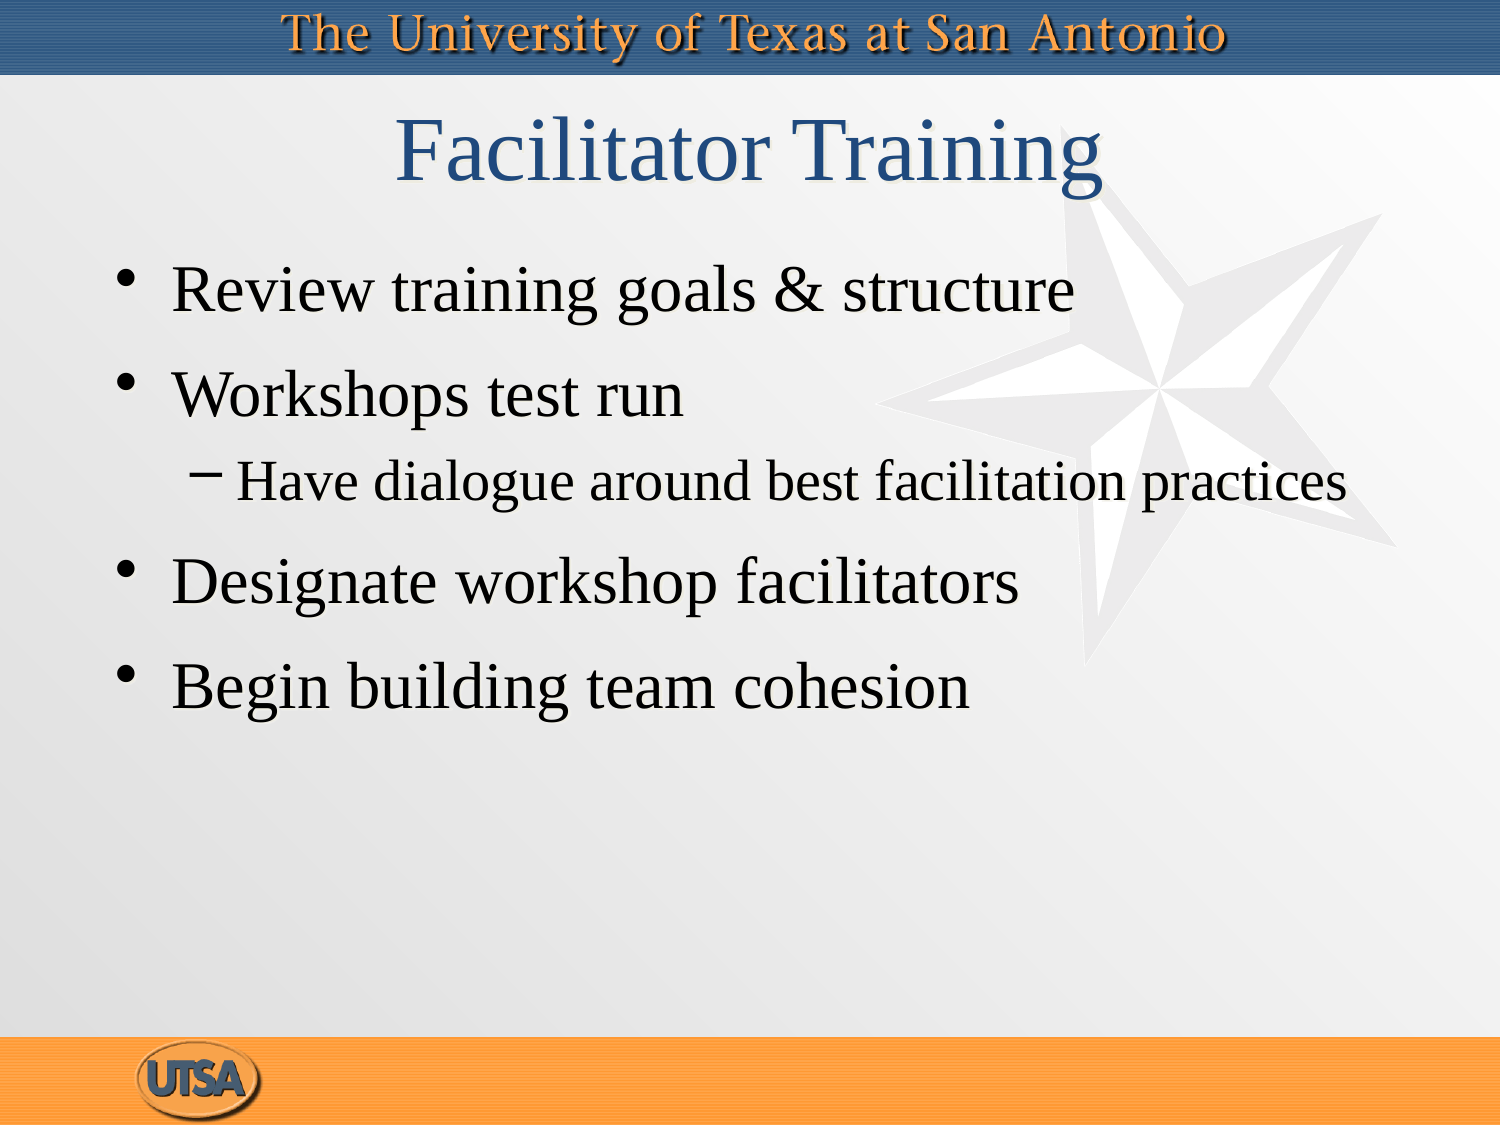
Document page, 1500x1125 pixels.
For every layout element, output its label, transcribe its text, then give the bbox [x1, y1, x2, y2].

picture [0, 0, 1500, 75]
picture [0, 1037, 1500, 1125]
list Review training goals & structure Workshops test run Have dialogue around best facilitation practices Designate workshop facilitators Begin building team cohesion [99, 237, 1376, 963]
title Facilitator Training [112, 74, 1388, 213]
